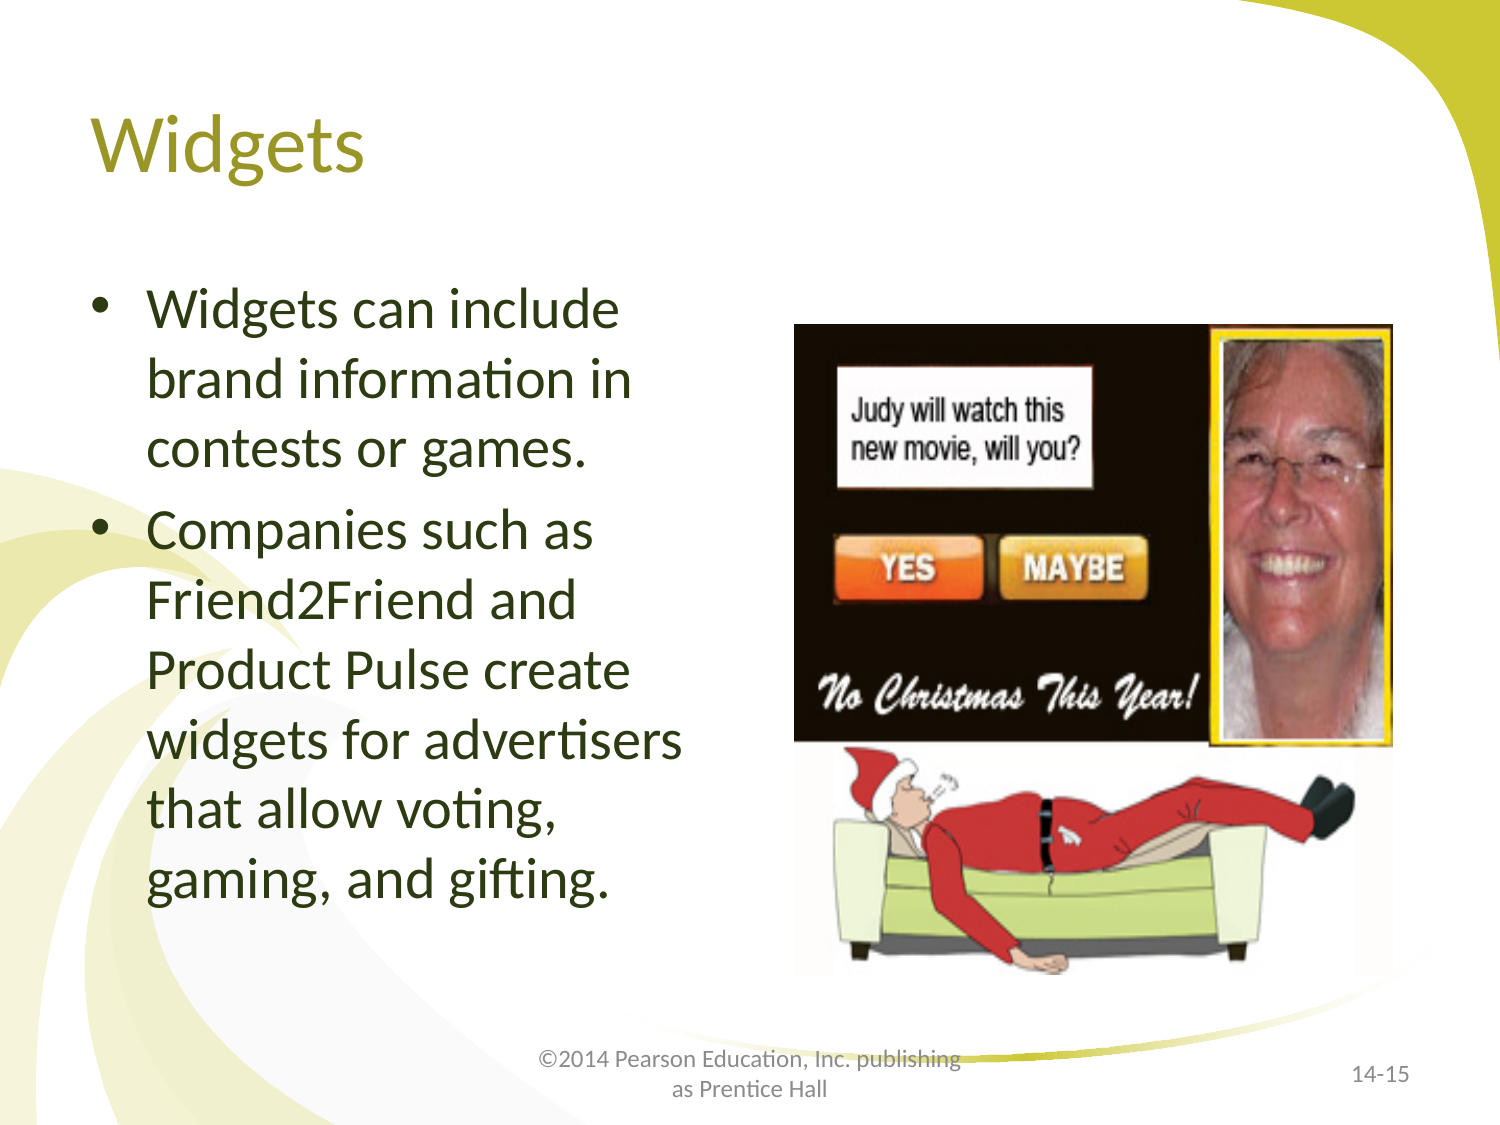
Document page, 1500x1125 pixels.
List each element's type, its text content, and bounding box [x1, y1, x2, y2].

list Widgets can include brand information in contests or games. Companies such as Friend2Friend and Product Pulse create widgets for advertisers that allow voting, gaming, and gifting. [75, 262, 738, 1005]
title Widgets [75, 45, 1425, 233]
slide_number 14-15 [1074, 1042, 1425, 1103]
footer ©2014 Pearson Education, Inc. publishing as Prentice Hall [512, 1042, 988, 1103]
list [794, 324, 1393, 976]
